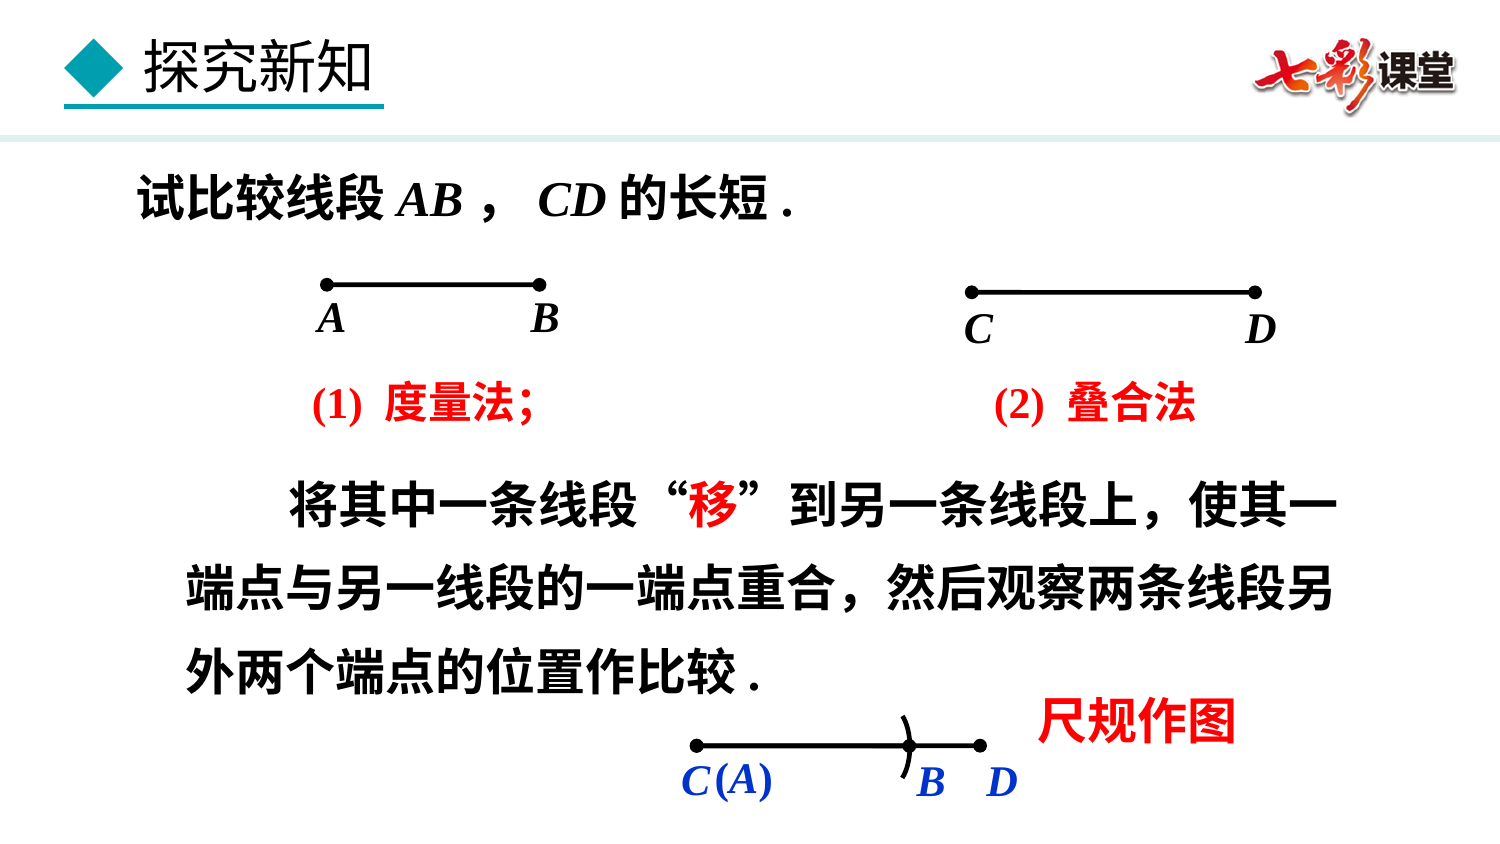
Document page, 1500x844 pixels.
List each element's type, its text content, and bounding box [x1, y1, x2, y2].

text_box 将其中一条线段“移”到另一条线段上，使其一端点与另一线段的一端点重合，然后观察两条线段另外两个端点的位置作比较. [171, 442, 1377, 708]
text_box 尺规作图 [1006, 681, 1269, 757]
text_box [948, 292, 1377, 361]
text_box (2) 叠合法 [979, 369, 1347, 436]
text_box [302, 280, 667, 350]
text_box [892, 715, 910, 742]
picture [1249, 32, 1461, 118]
text_box (1) 度量法； [297, 367, 616, 435]
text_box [665, 744, 1034, 814]
text_box 试比较线段AB，CD的长短. [120, 159, 809, 235]
